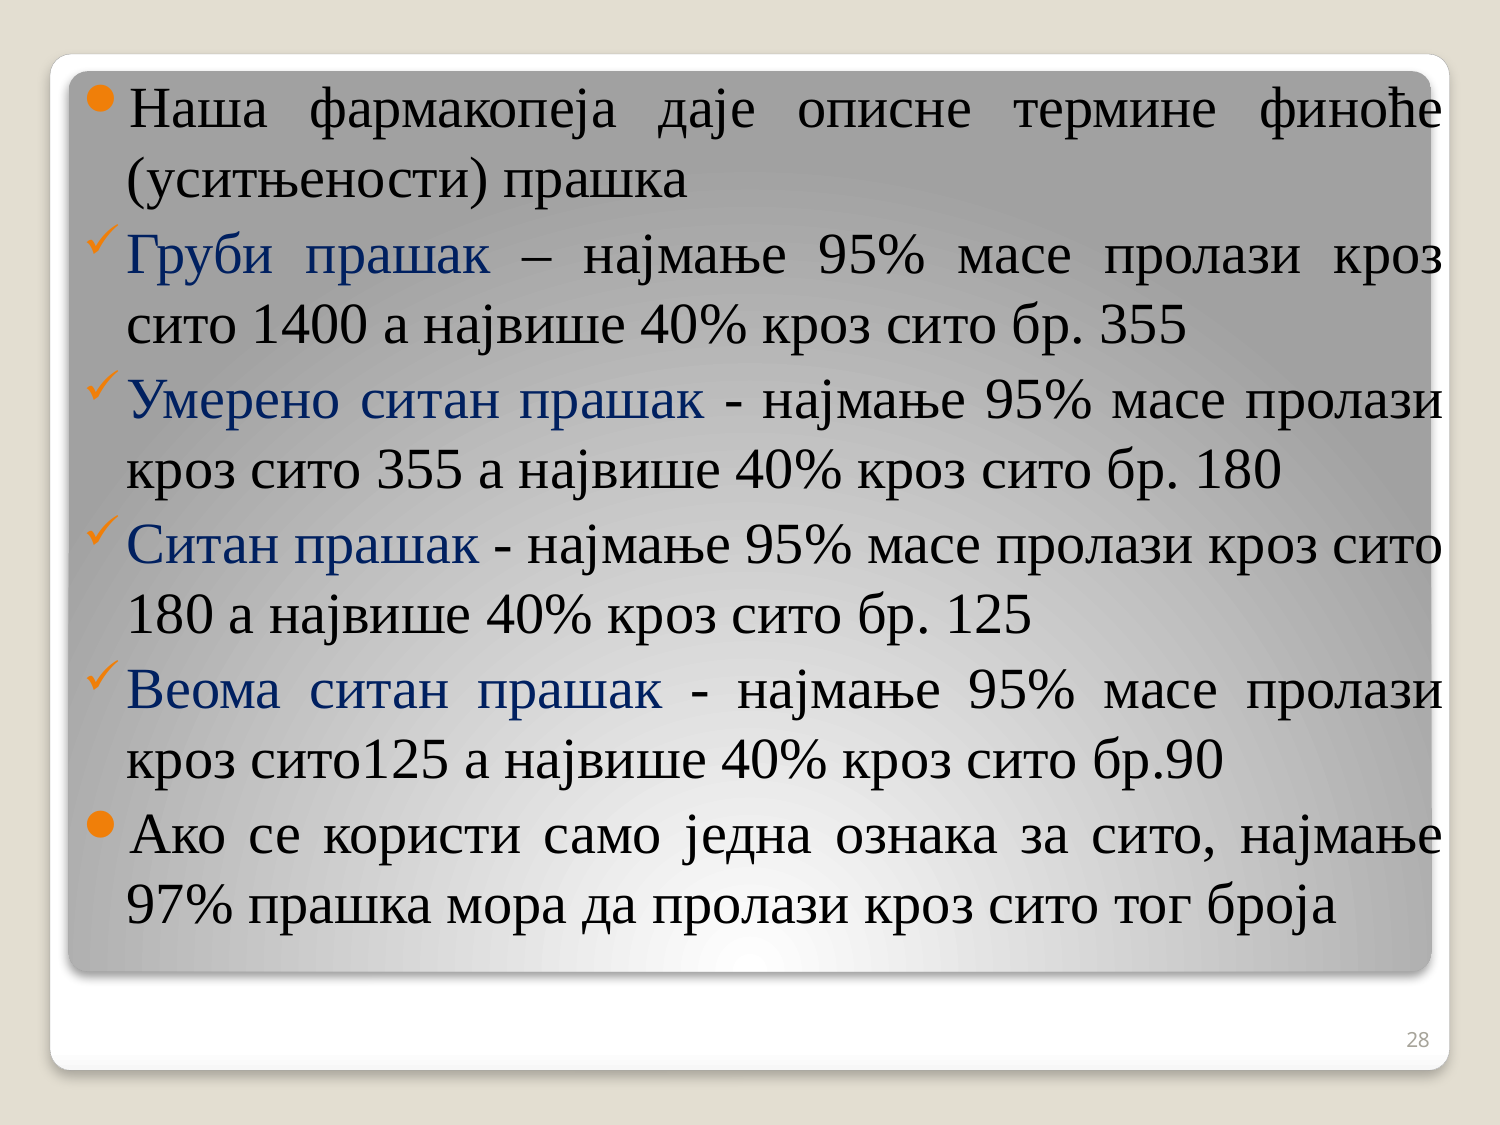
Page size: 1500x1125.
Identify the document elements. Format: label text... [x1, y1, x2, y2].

slide_number 28 [1369, 1002, 1445, 1063]
list Наша фармакопеја даје описне термине финоће (уситњености) прашка Груби прашак – најмање 95% масе пролази кроз сито 1400 а највише 40% кроз сито бр. 355 Умерено ситан прашак - најмање 95% масе пролази кроз сито 355 а највише 40% кроз сито бр. 180 Ситан прашак - најмање 95% масе пролази кроз сито 180 а највише 40% кроз сито бр. 125 Веома ситан прашак - најмање 95% масе пролази кроз сито125 а највише 40% кроз сито бр.90 Ако се користи само једна ознака за сито, најмање 97% прашка мора да пролази кроз сито тог броја [53, 54, 1459, 1071]
